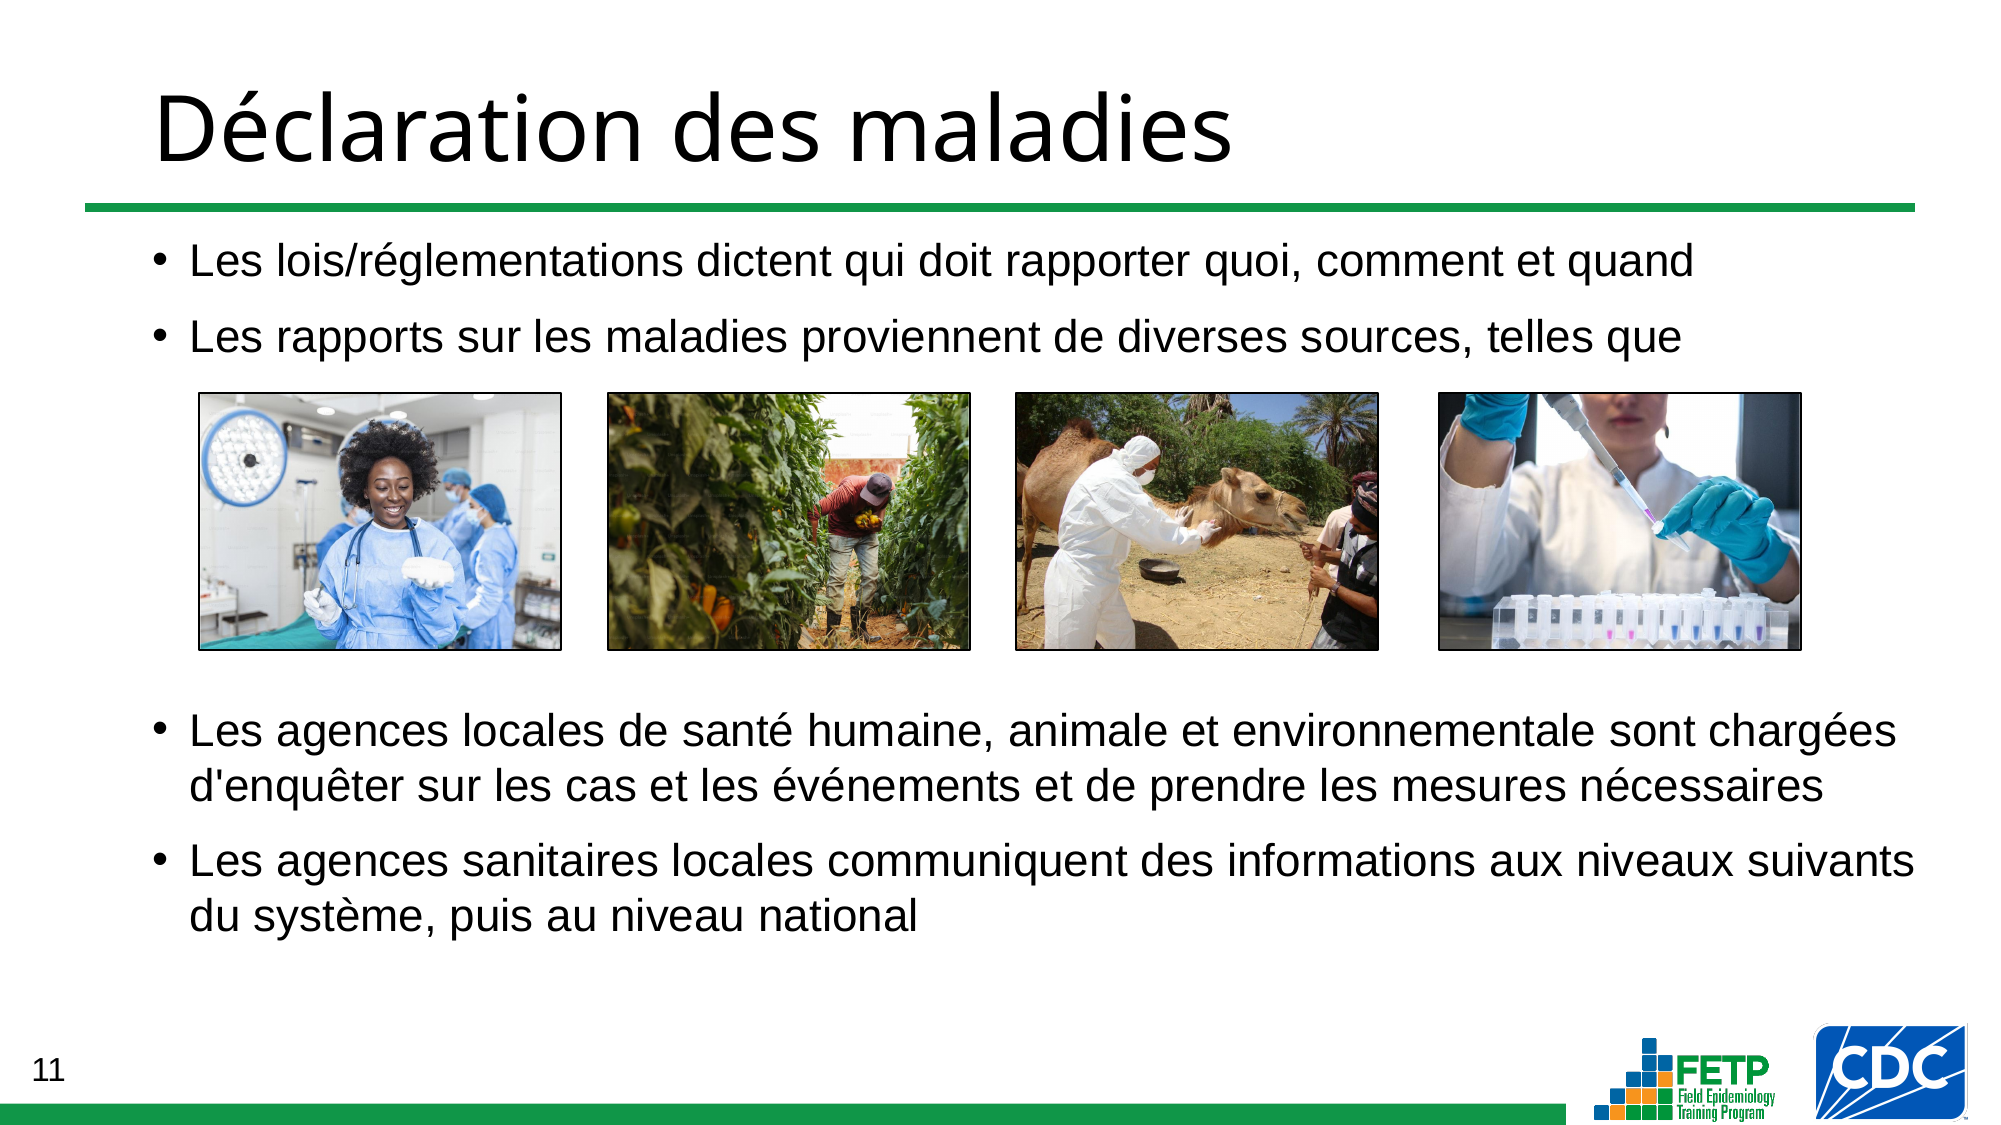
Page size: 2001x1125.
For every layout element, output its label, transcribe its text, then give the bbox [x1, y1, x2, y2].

picture [1813, 1023, 1968, 1122]
picture [608, 393, 969, 650]
picture [1016, 393, 1378, 650]
picture [199, 393, 561, 650]
picture [1594, 1052, 1775, 1122]
title Déclaration des maladies [137, 75, 1863, 207]
picture [1439, 393, 1800, 650]
list Les lois/réglementations dictent qui doit rapporter quoi, comment et quand Les rapports sur les maladies proviennent de diverses sources, telles que Les agences locales de santé humaine, animale et environnementale sont chargées d'enquêter sur les cas et les événements et de prendre les mesures nécessaires Les agences sanitaires locales communiquent des informations aux niveaux suivants du système, puis au niveau national [137, 223, 1950, 1052]
